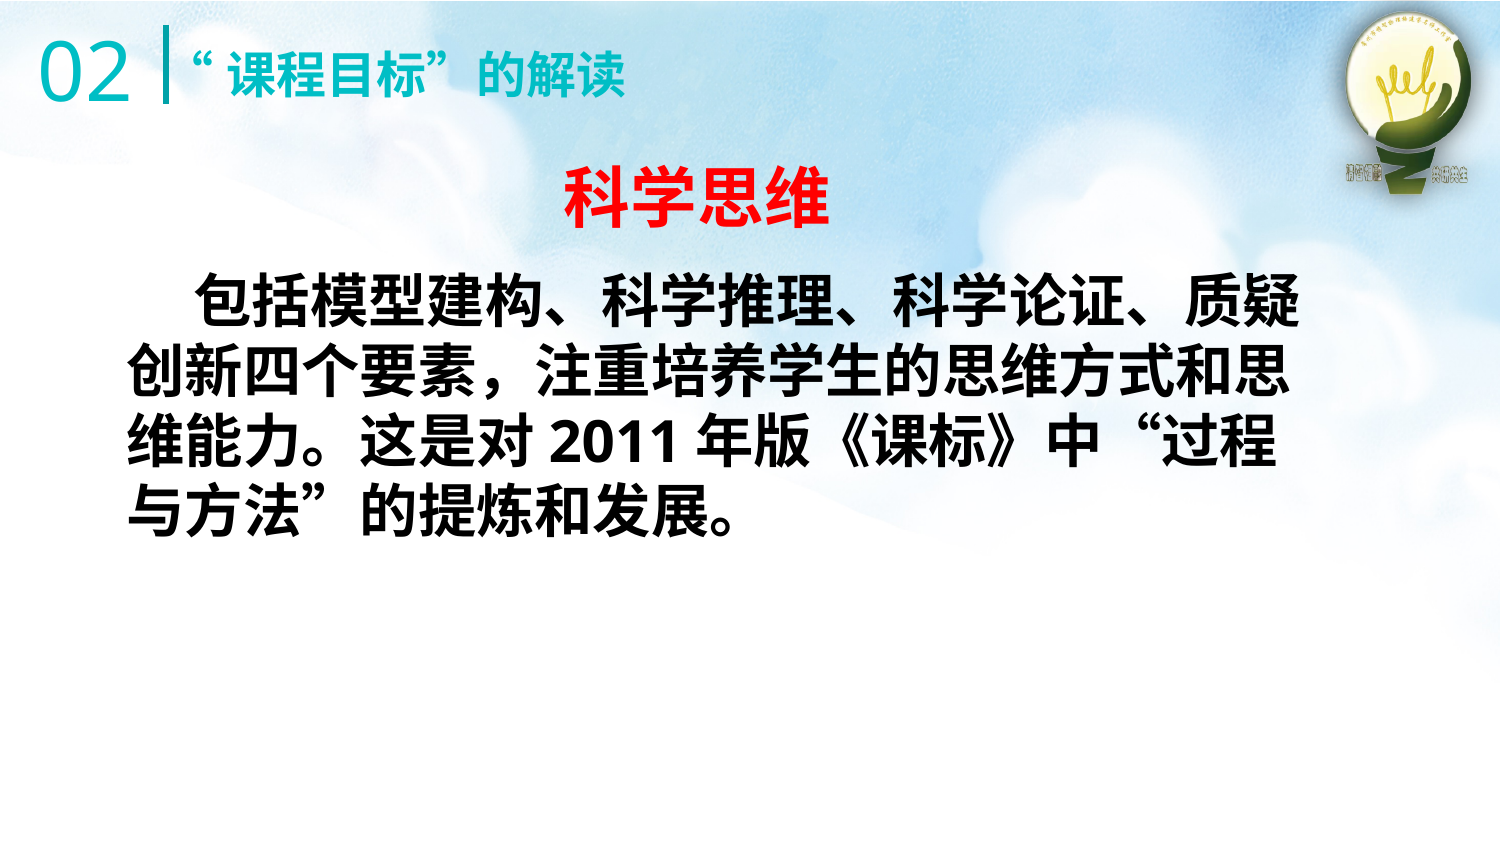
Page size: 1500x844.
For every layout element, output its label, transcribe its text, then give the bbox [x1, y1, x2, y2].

text_box 02 [23, 11, 148, 126]
text_box 科学思维 [549, 148, 850, 244]
text_box 包括模型建构、科学推理、科学论证、质疑创新四个要素，注重培养学生的思维方式和思维能力。这是对2011年版《课标》中“过程与方法”的提炼和发展。 [112, 256, 1329, 552]
picture [0, 0, 1500, 843]
text_box “课程目标”的解读 [149, 35, 641, 111]
